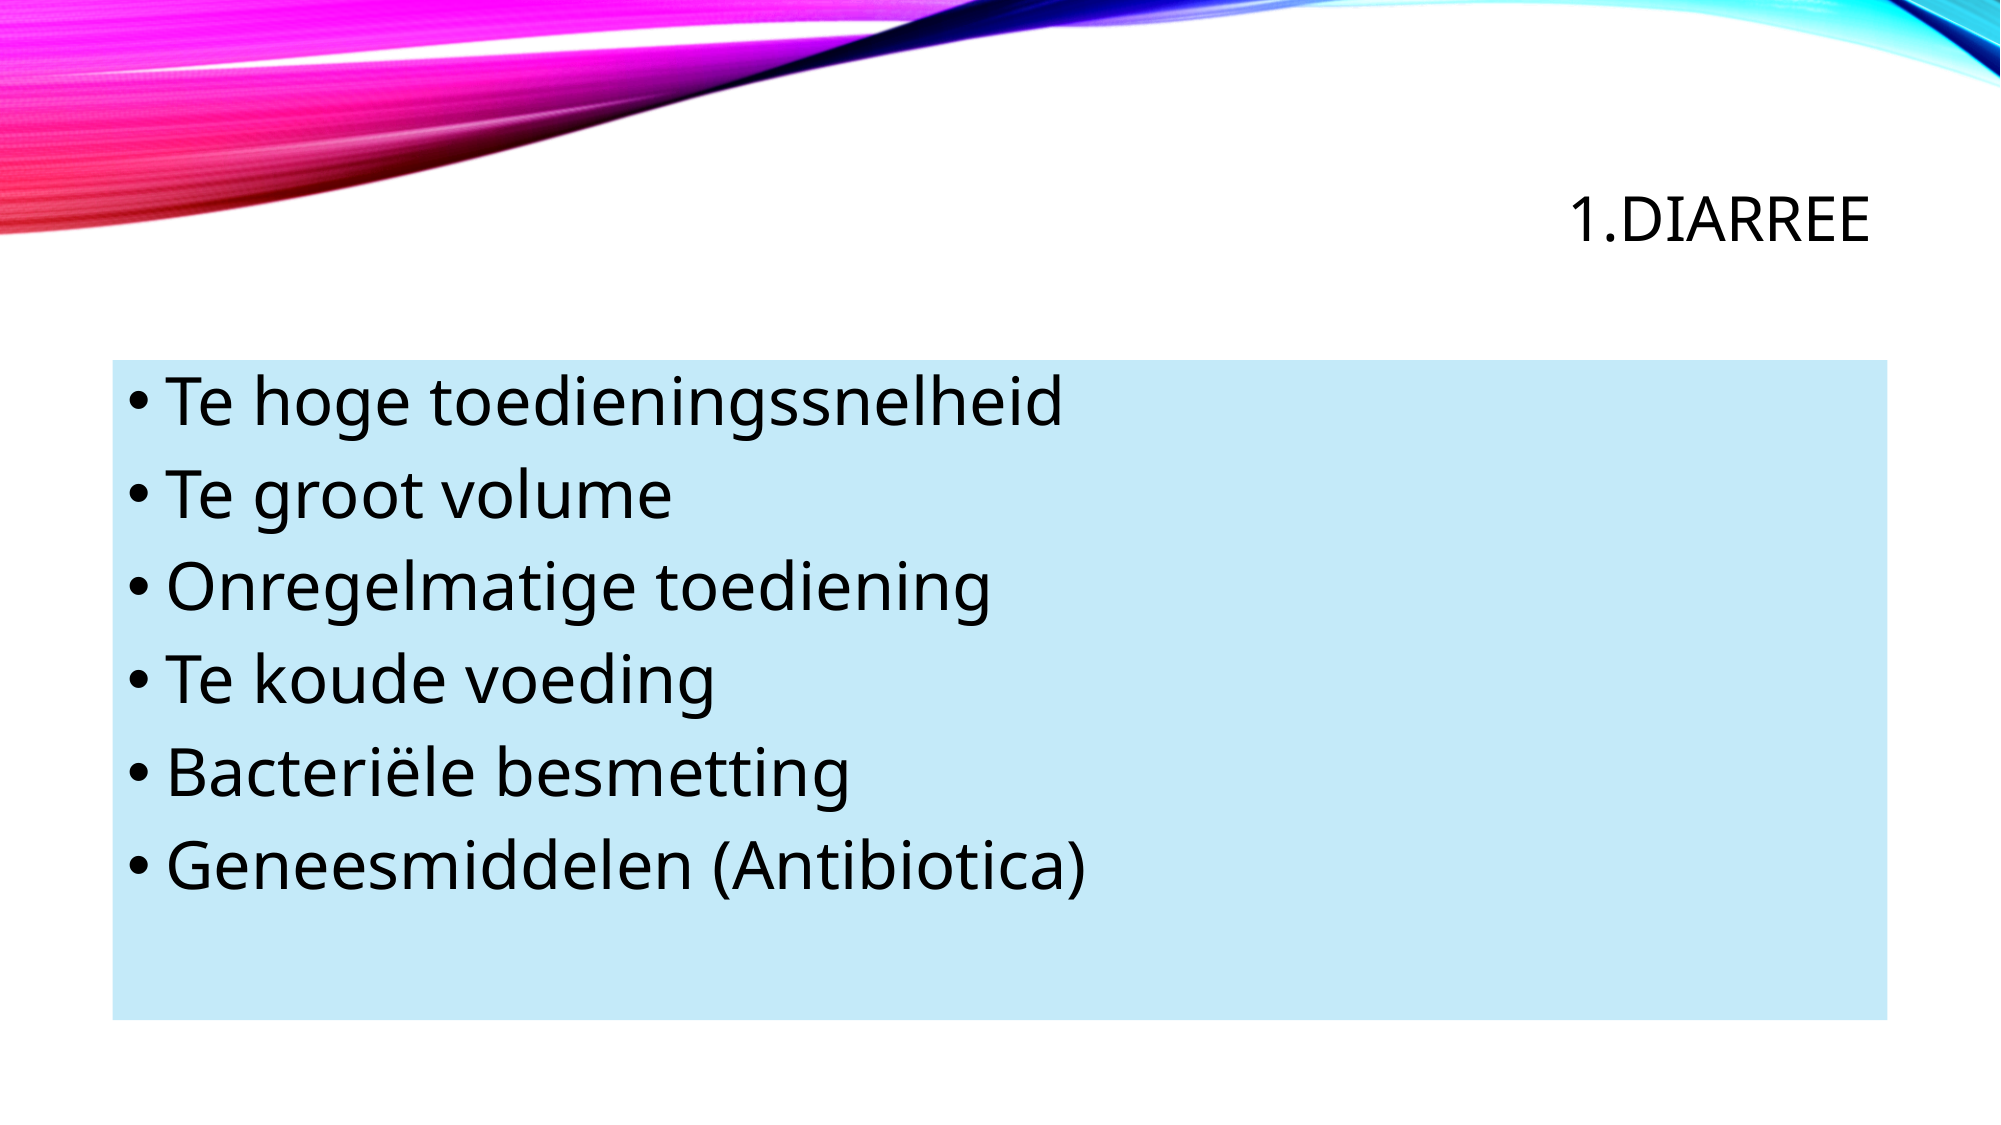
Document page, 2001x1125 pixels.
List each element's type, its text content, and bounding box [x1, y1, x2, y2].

list Te hoge toedieningssnelheid Te groot volume Onregelmatige toediening Te koude voeding Bacteriële besmetting Geneesmiddelen (Antibiotica) [112, 360, 1888, 1021]
picture [1890, 0, 2000, 75]
picture [0, 0, 2000, 237]
title 1.diarree [195, 125, 1888, 338]
picture [1910, 0, 2000, 45]
